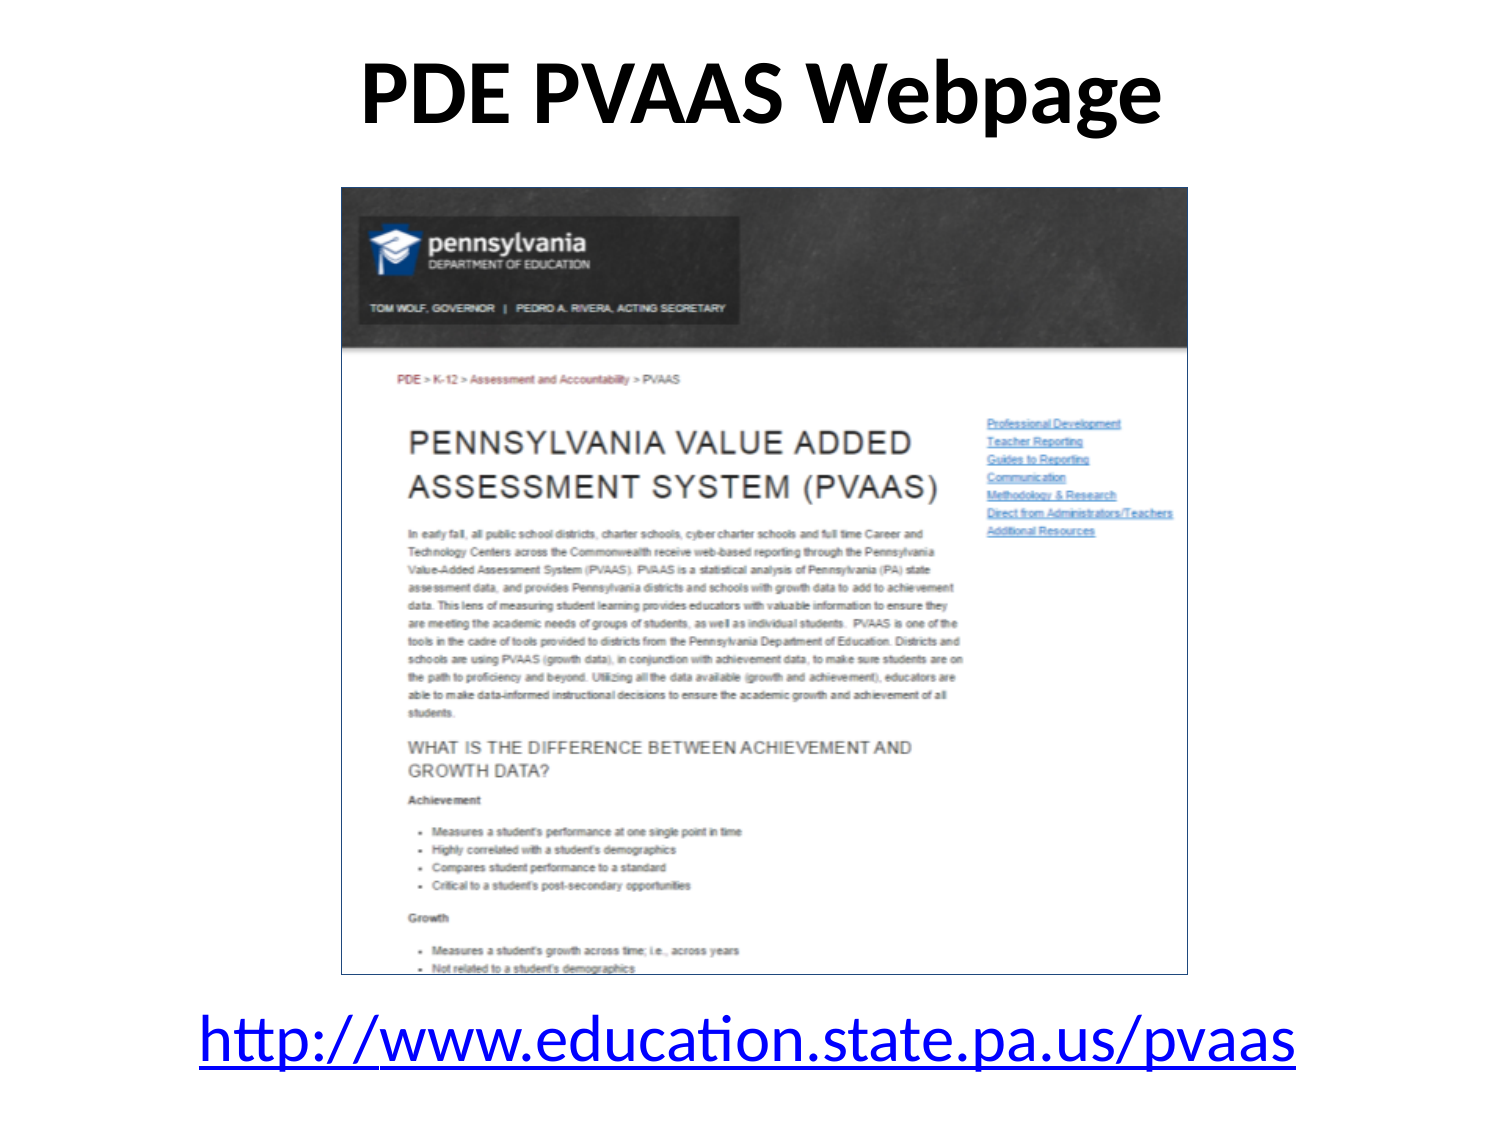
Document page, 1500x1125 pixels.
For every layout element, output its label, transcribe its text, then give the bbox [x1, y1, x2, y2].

picture [341, 187, 1188, 976]
list http://www.education.state.pa.us/pvaas [50, 987, 1445, 1100]
title PDE PVAAS Webpage [62, 24, 1463, 150]
